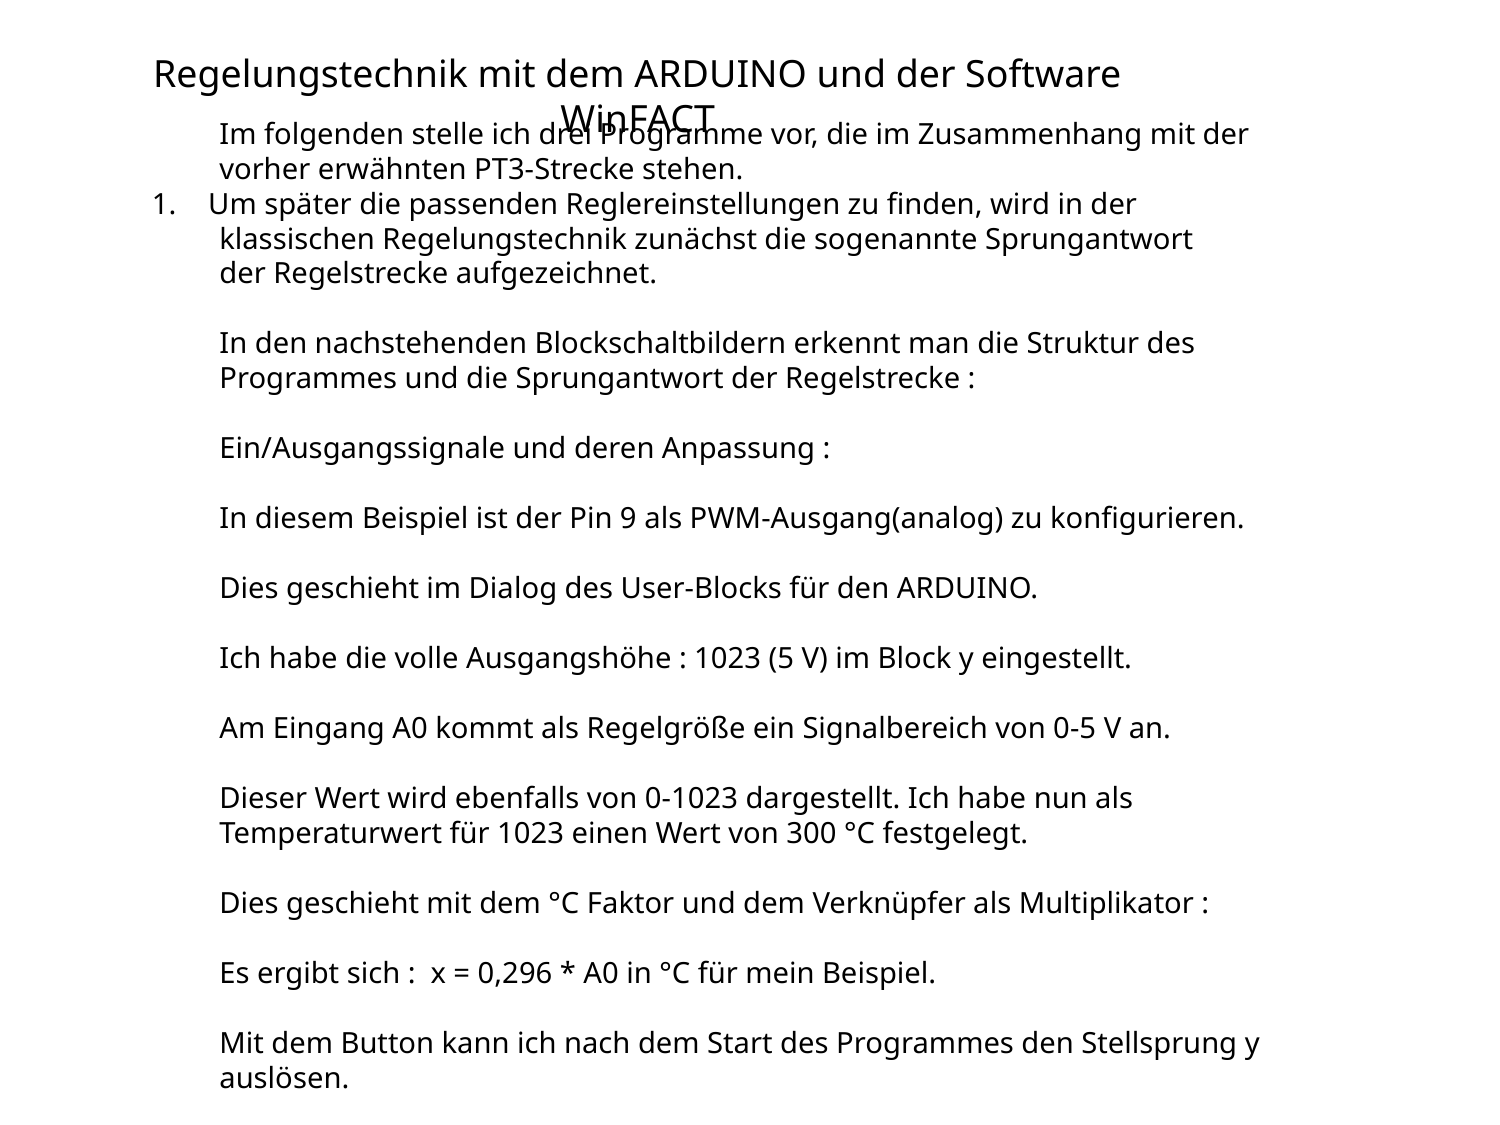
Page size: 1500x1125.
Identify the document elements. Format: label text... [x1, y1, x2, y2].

text_box Im folgenden stelle ich drei Programme vor, die im Zusammenhang mit der vorher erwähnten PT3-Strecke stehen. Um später die passenden Reglereinstellungen zu finden, wird in der klassischen Regelungstechnik zunächst die sogenannte Sprungantwort der Regelstrecke aufgezeichnet. In den nachstehenden Blockschaltbildern erkennt man die Struktur des Programmes und die Sprungantwort der Regelstrecke : Ein/Ausgangssignale und deren Anpassung : In diesem Beispiel ist der Pin 9 als PWM-Ausgang(analog) zu konfigurieren. Dies geschieht im Dialog des User-Blocks für den ARDUINO. Ich habe die volle Ausgangshöhe : 1023 (5 V) im Block y eingestellt. Am Eingang A0 kommt als Regelgröße ein Signalbereich von 0-5 V an. Dieser Wert wird ebenfalls von 0-1023 dargestellt. Ich habe nun als Temperaturwert für 1023 einen Wert von 300 °C festgelegt. Dies geschieht mit dem °C Faktor und dem Verknüpfer als Multiplikator : Es ergibt sich : x = 0,296 * A0 in °C für mein Beispiel. Mit dem Button kann ich nach dem Start des Programmes den Stellsprung y auslösen. [137, 107, 1294, 1102]
text_box Regelungstechnik mit dem ARDUINO und der Software WinFACT [88, 42, 1187, 173]
